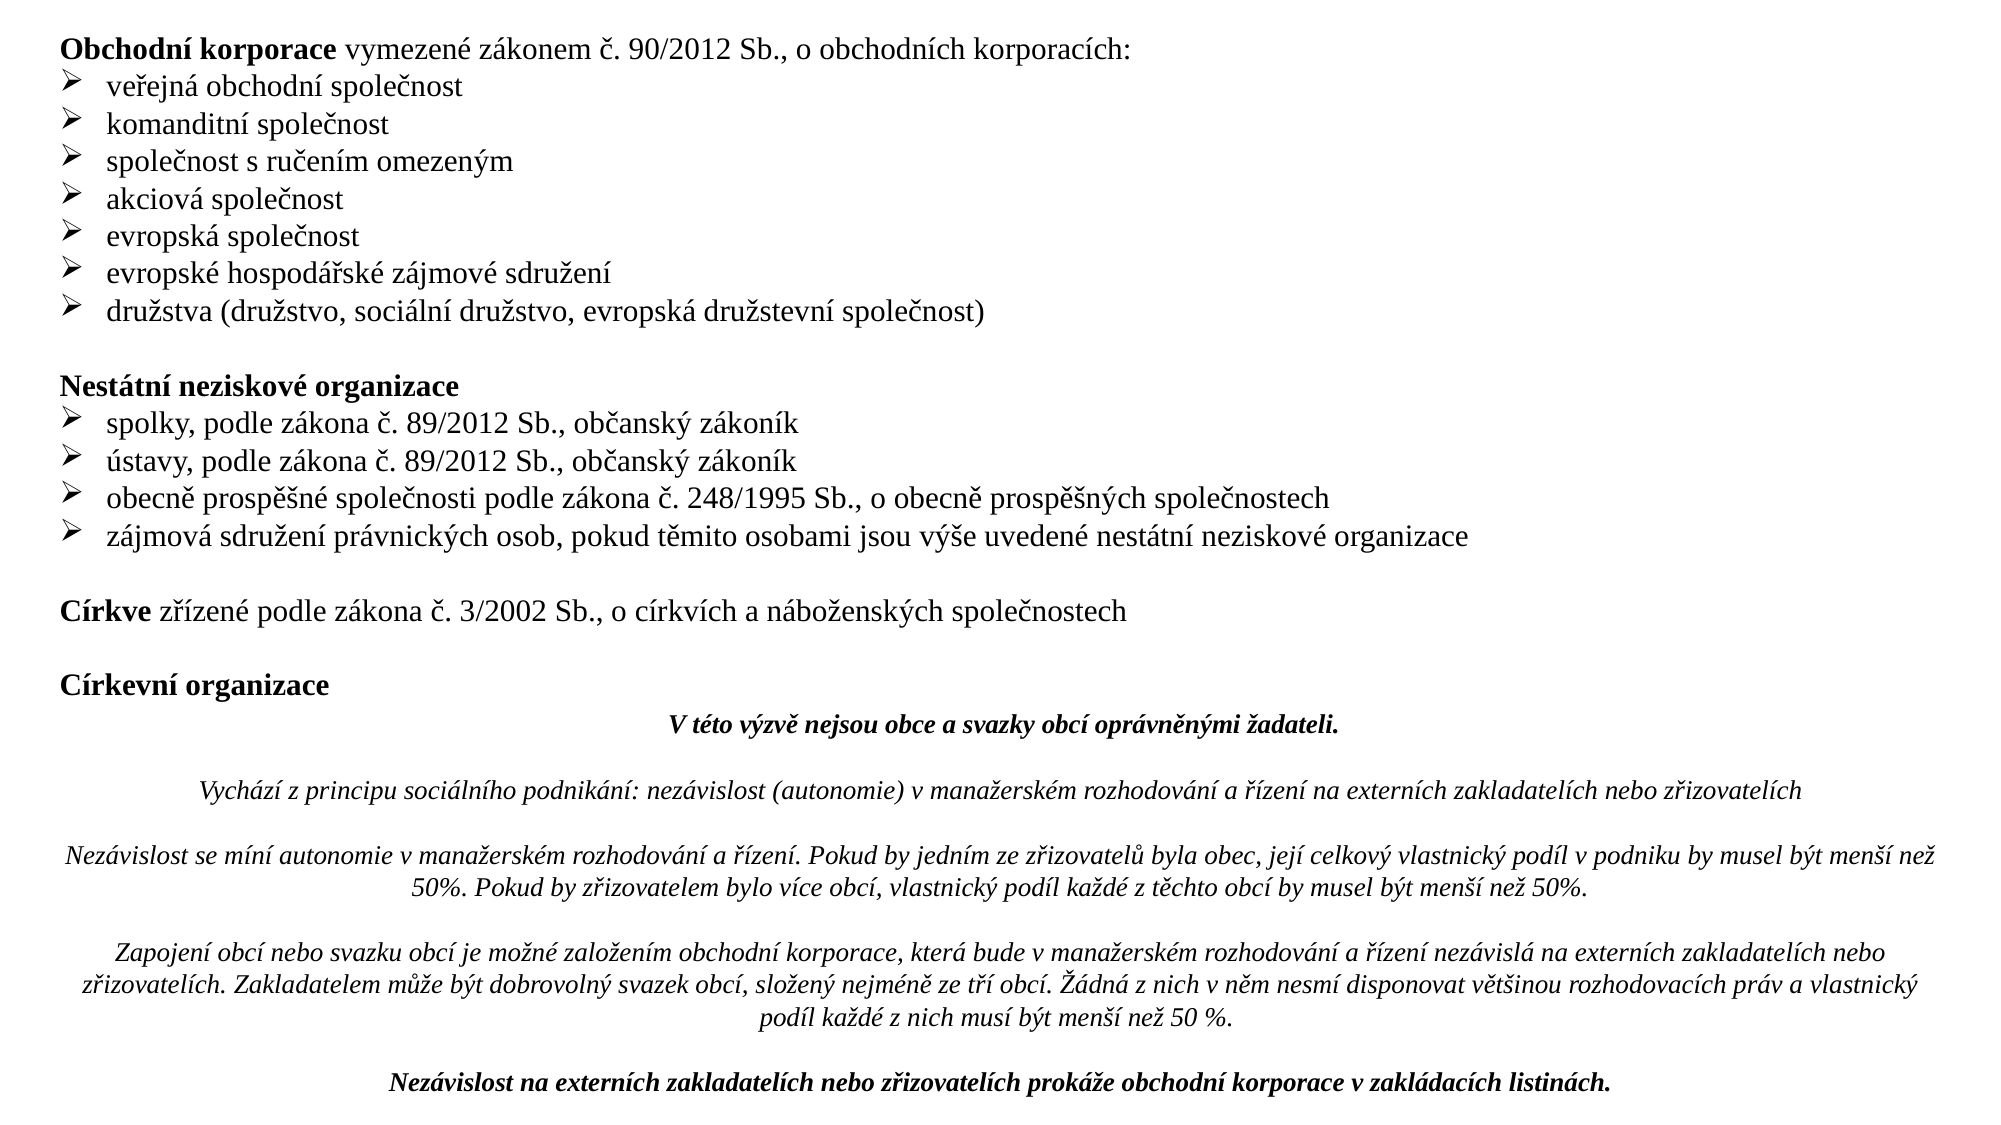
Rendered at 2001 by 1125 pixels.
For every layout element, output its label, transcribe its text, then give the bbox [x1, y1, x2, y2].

text_box Obchodní korporace vymezené zákonem č. 90/2012 Sb., o obchodních korporacích: veřejná obchodní společnost komanditní společnost společnost s ručením omezeným akciová společnost evropská společnost evropské hospodářské zájmové sdružení družstva (družstvo, sociální družstvo, evropská družstevní společnost) Nestátní neziskové organizace spolky, podle zákona č. 89/2012 Sb., občanský zákoník ústavy, podle zákona č. 89/2012 Sb., občanský zákoník obecně prospěšné společnosti podle zákona č. 248/1995 Sb., o obecně prospěšných společnostech zájmová sdružení právnických osob, pokud těmito osobami jsou výše uvedené nestátní neziskové organizace Církve zřízené podle zákona č. 3/2002 Sb., o církvích a náboženských společnostech Církevní organizace V této výzvě nejsou obce a svazky obcí oprávněnými žadateli. Vychází z principu sociálního podnikání: nezávislost (autonomie) v manažerském rozhodování a řízení na externích zakladatelích nebo zřizovatelích Nezávislost se míní autonomie v manažerském rozhodování a řízení. Pokud by jedním ze zřizovatelů byla obec, její celkový vlastnický podíl v podniku by musel být menší než 50%. Pokud by zřizovatelem bylo více obcí, vlastnický podíl každé z těchto obcí by musel být menší než 50%. Zapojení obcí nebo svazku obcí je možné založením obchodní korporace, která bude v manažerském rozhodování a řízení nezávislá na externích zakladatelích nebo zřizovatelích. Zakladatelem může být dobrovolný svazek obcí, složený nejméně ze tří obcí. Žádná z nich v něm nesmí disponovat většinou rozhodovacích práv a vlastnický podíl každé z nich musí být menší než 50 %. Nezávislost na externích zakladatelích nebo zřizovatelích prokáže obchodní korporace v zakládacích listinách. [44, 20, 1956, 1105]
